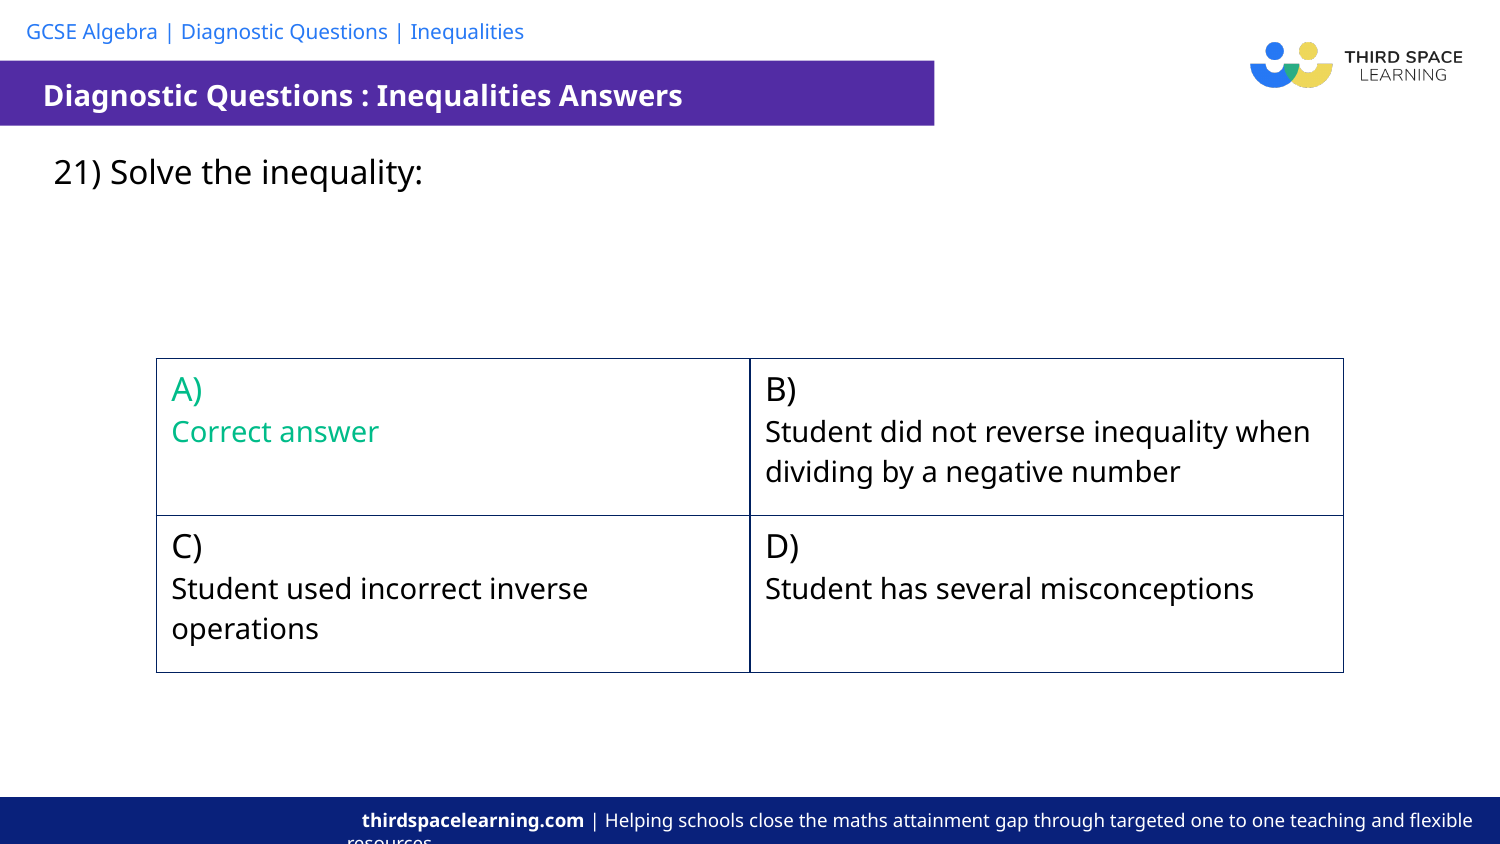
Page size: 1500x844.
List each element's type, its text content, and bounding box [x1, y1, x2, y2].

picture [1250, 33, 1465, 99]
text_box Diagnostic Questions : Inequalities Answers [27, 61, 778, 127]
